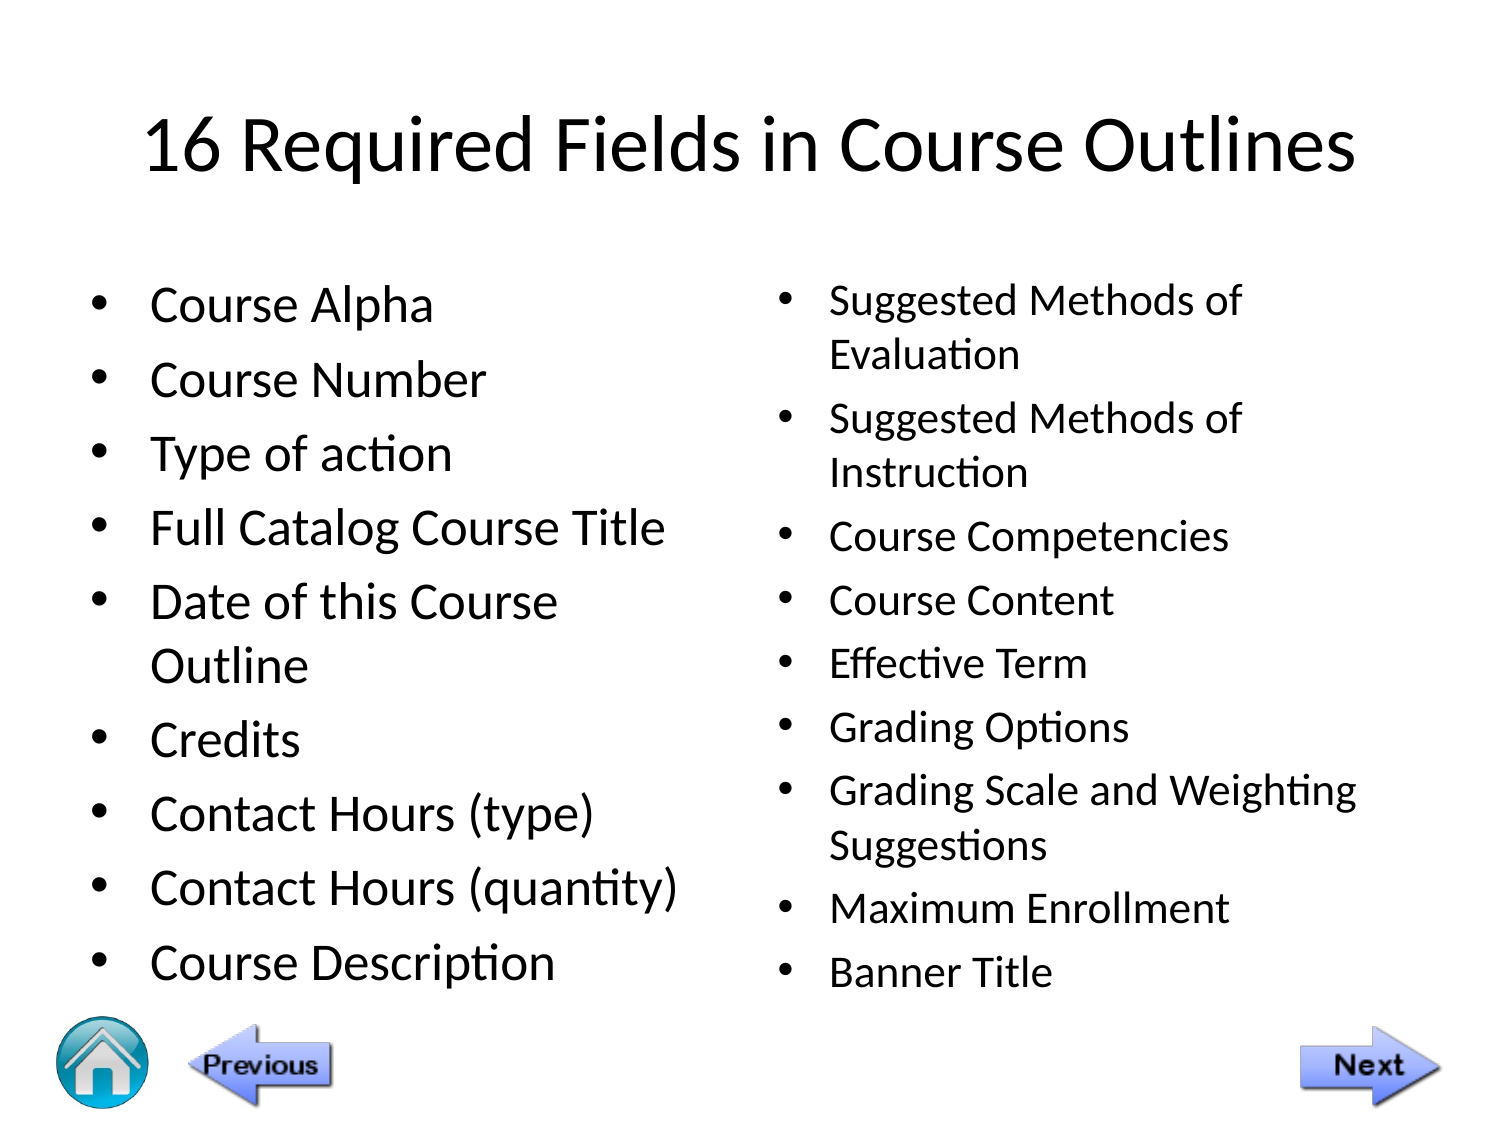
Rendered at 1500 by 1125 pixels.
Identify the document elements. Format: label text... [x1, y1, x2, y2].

title 16 Required Fields in Course Outlines [75, 45, 1425, 233]
picture [1299, 1025, 1447, 1113]
list Suggested Methods of Evaluation Suggested Methods of Instruction Course Competencies Course Content Effective Term Grading Options Grading Scale and Weighting Suggestions Maximum Enrollment Banner Title [762, 262, 1425, 1005]
list Course Alpha Course Number Type of action Full Catalog Course Title Date of this Course Outline Credits Contact Hours (type) Contact Hours (quantity) Course Description [75, 262, 738, 1005]
picture [187, 1023, 338, 1113]
picture [50, 1009, 154, 1113]
